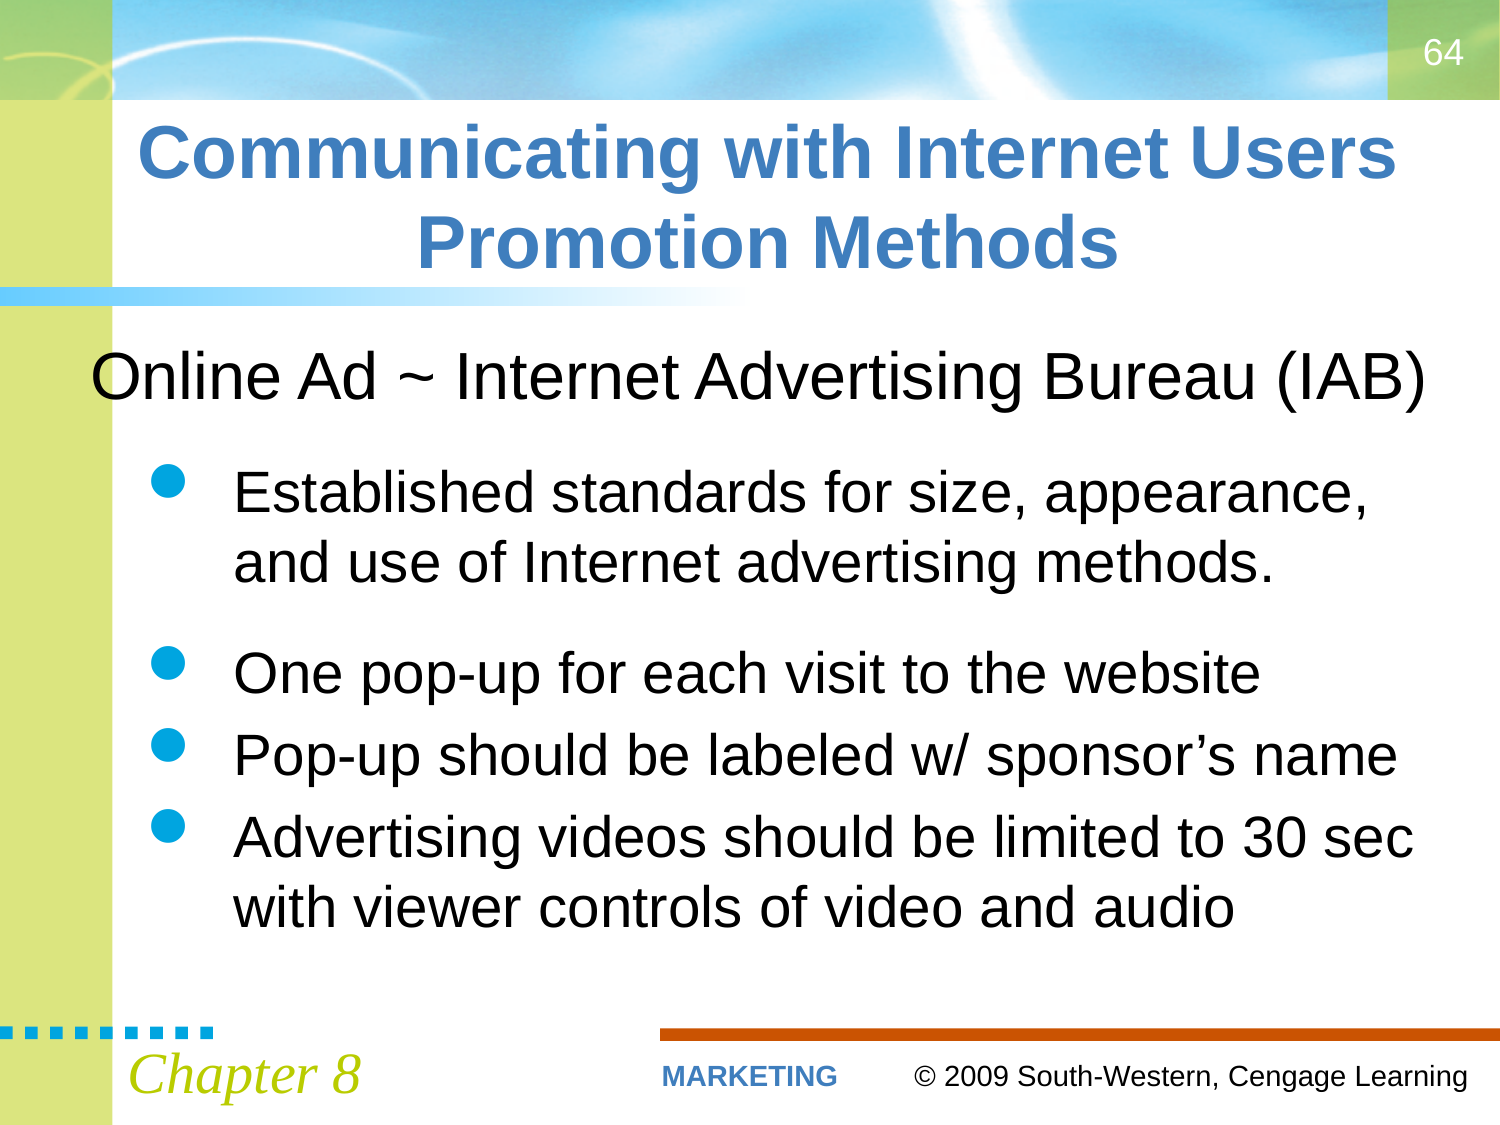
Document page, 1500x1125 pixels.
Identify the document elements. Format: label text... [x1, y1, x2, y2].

footer Chapter 8 [112, 1012, 638, 1113]
list Online Ad ~ Internet Advertising Bureau (IAB) Established standards for size, appearance, and use of Internet advertising methods. One pop-up for each visit to the website Pop-up should be labeled w/ sponsor’s name Advertising videos should be limited to 30 sec with viewer controls of video and audio [74, 324, 1463, 1001]
title Communicating with Internet Users Promotion Methods [112, 99, 1426, 288]
slide_number 64 [1387, 0, 1500, 101]
